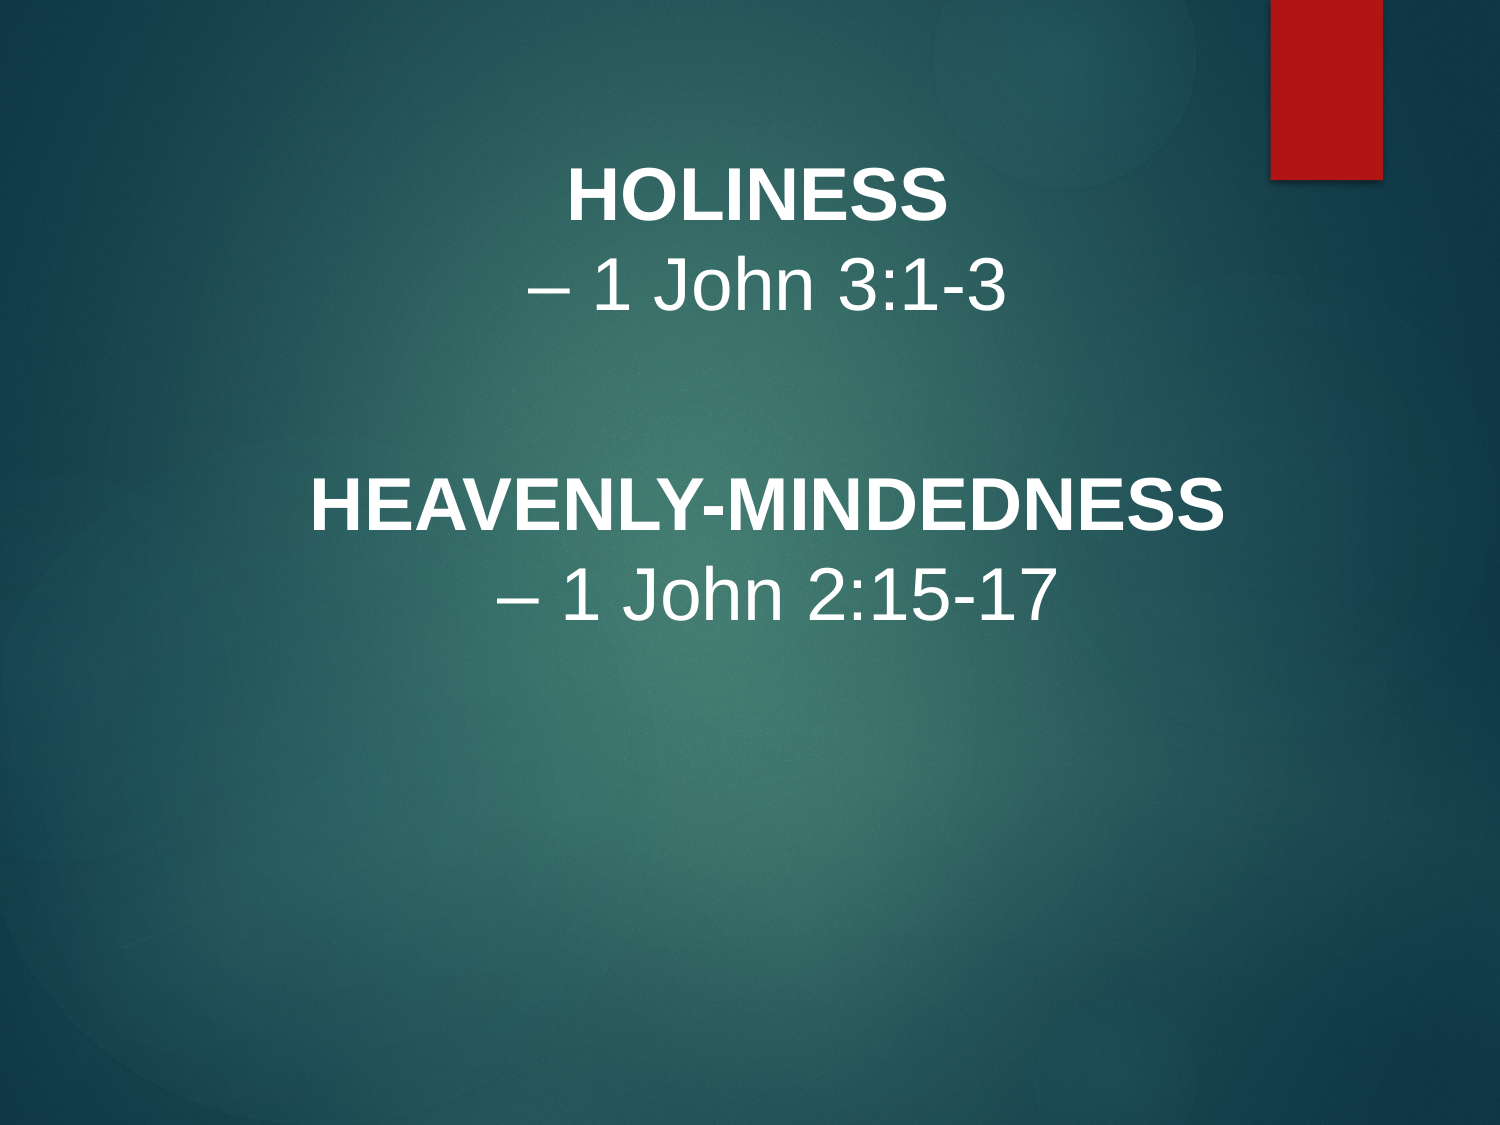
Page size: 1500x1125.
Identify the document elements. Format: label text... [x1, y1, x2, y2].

text_box HOLINESS – 1 John 3:1-3 HEAVENLY-MINDEDNESS – 1 John 2:15-17 [145, 138, 1392, 644]
